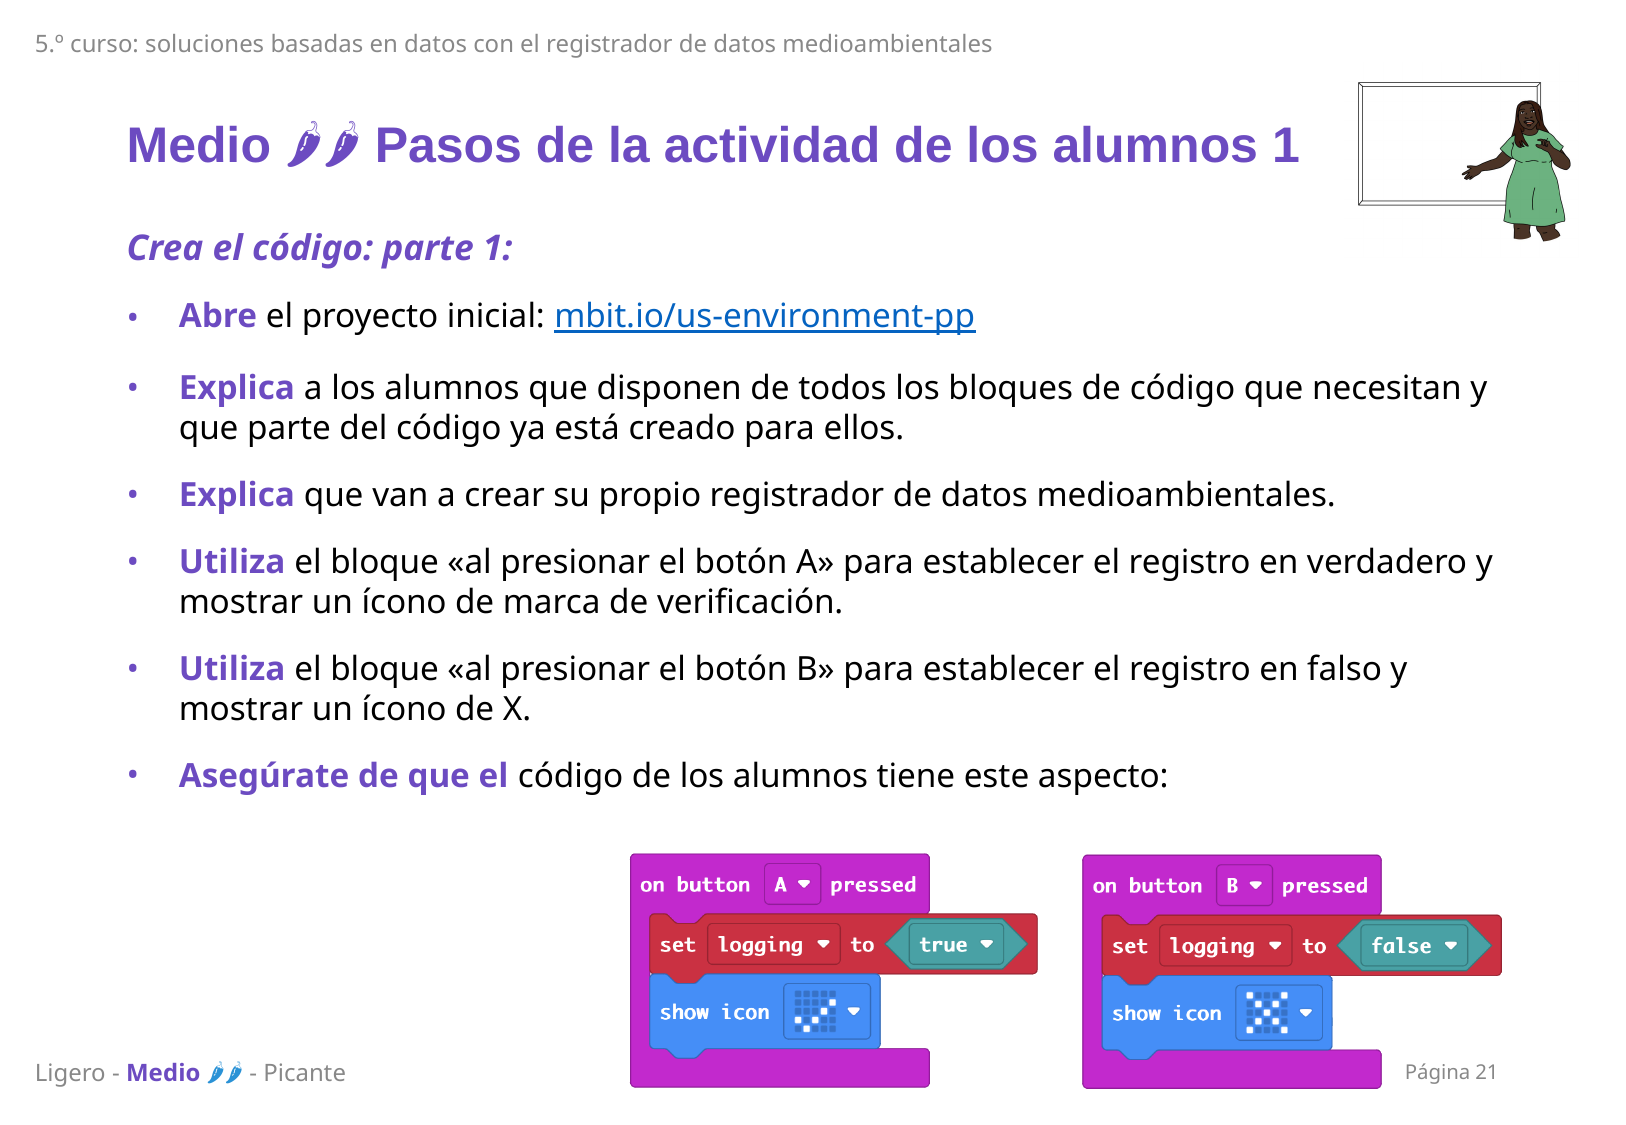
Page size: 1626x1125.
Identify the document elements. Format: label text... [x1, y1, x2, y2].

text_box Ligero - Medio 🌶️🌶️ - Picante [19, 1042, 592, 1103]
title Medio 🌶️🌶️ Pasos de la actividad de los alumnos 1 [111, 71, 1338, 221]
picture [593, 829, 1537, 1118]
list Crea el código: parte 1: Abre el proyecto inicial: mbit.io/us-environment-pp Explica a los alumnos que disponen de todos los bloques de código que necesitan y que parte del código ya está creado para ellos. Explica que van a crear su propio registrador de datos medioambientales. Utiliza el bloque «al presionar el botón A» para establecer el registro en verdadero y mostrar un ícono de marca de verificación. Utiliza el bloque «al presionar el botón B» para establecer el registro en falso y mostrar un ícono de X. Asegúrate de que el código de los alumnos tiene este aspecto: [111, 221, 1553, 988]
picture [1343, 62, 1579, 258]
